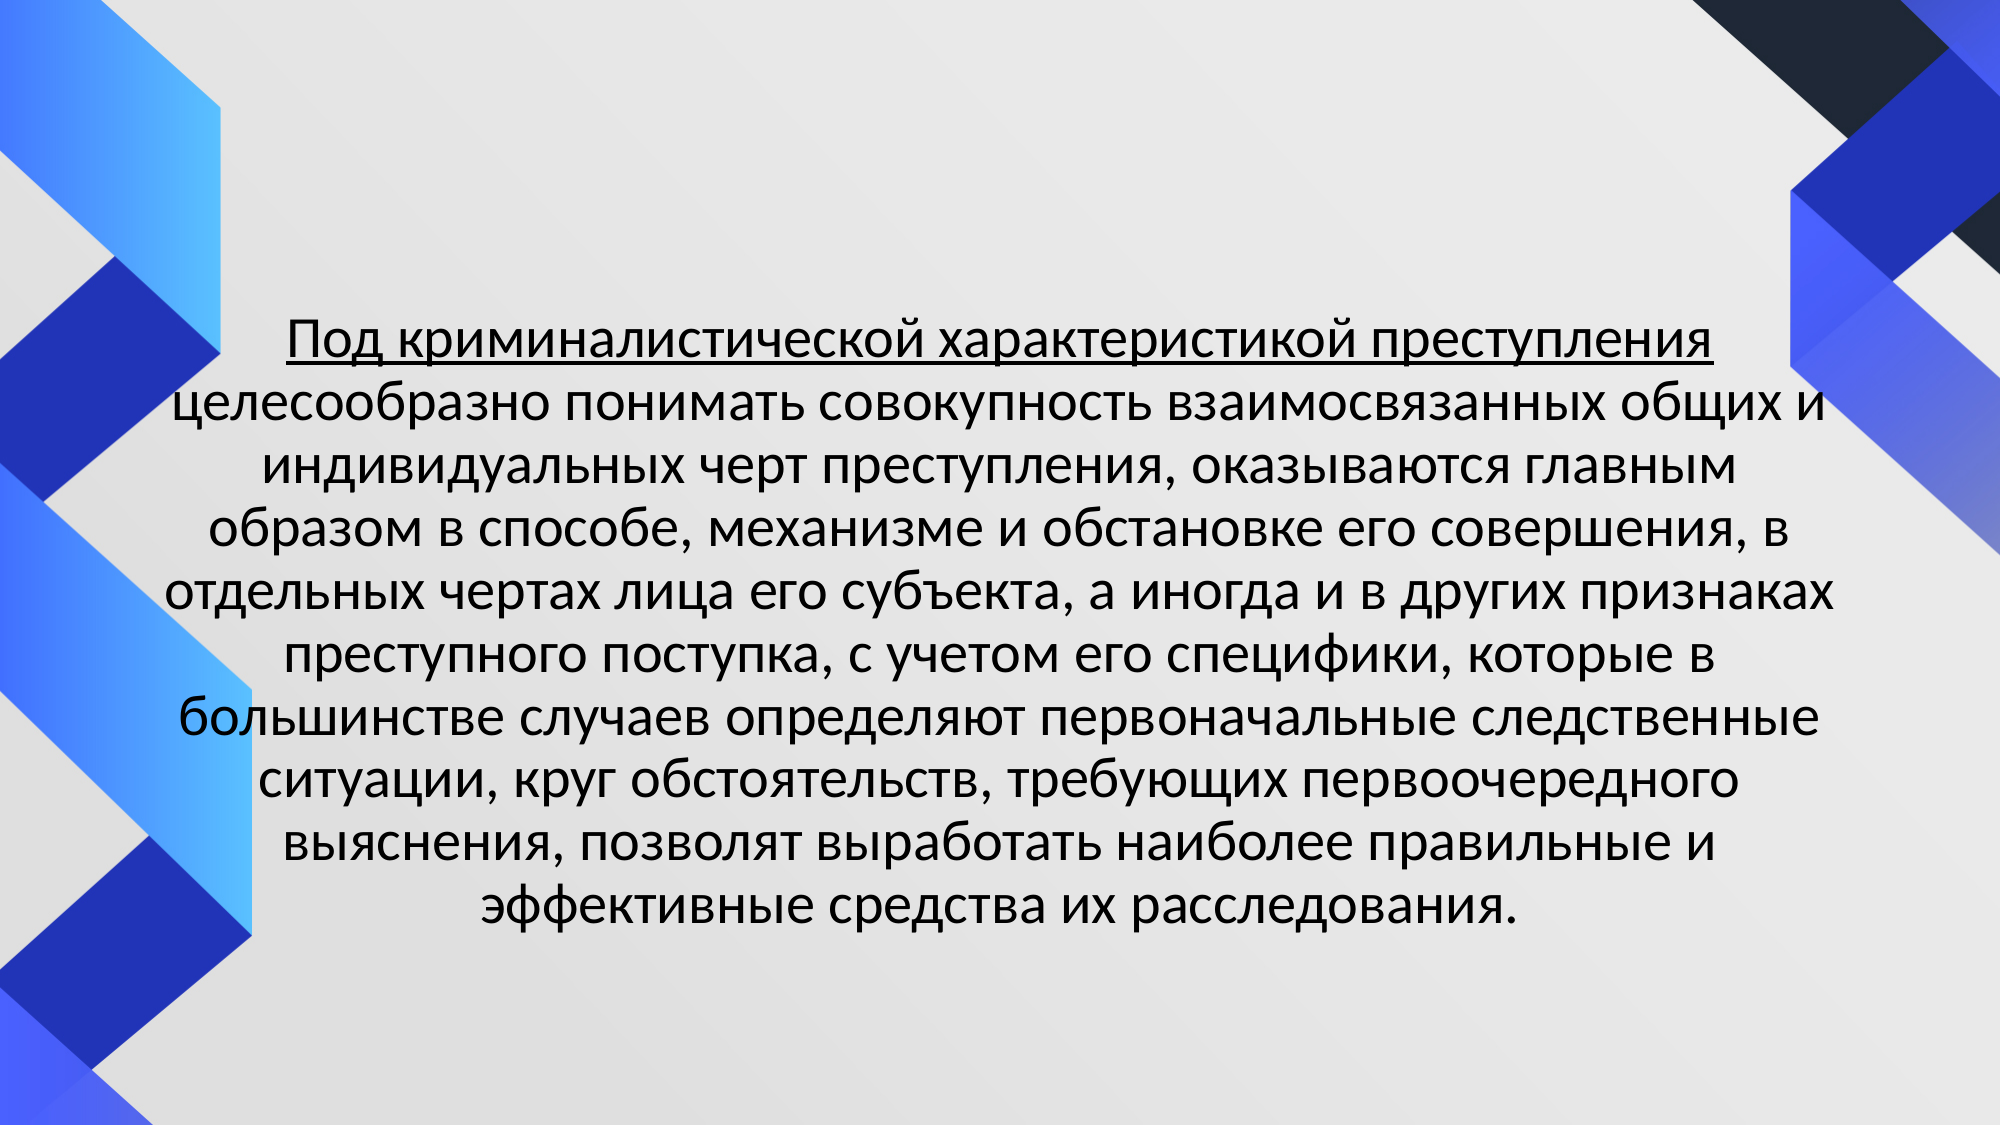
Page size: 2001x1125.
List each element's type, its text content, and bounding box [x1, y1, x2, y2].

picture [0, 0, 2000, 1125]
list Под криминалистической характеристикой преступления целесообразно понимать совокупность взаимосвязанных общих и индивидуальных черт преступления, оказываются главным образом в способе, механизме и обстановке его совершения, в отдельных чертах лица его субъекта, а иногда и в других признаках преступного поступка, с учетом его специфики, которые в большинстве случаев определяют первоначальные следственные ситуации, круг обстоятельств, требующих первоочередного выяснения, позволят выработать наиболее правильные и эффективные средства их расследования. [137, 299, 1863, 1014]
